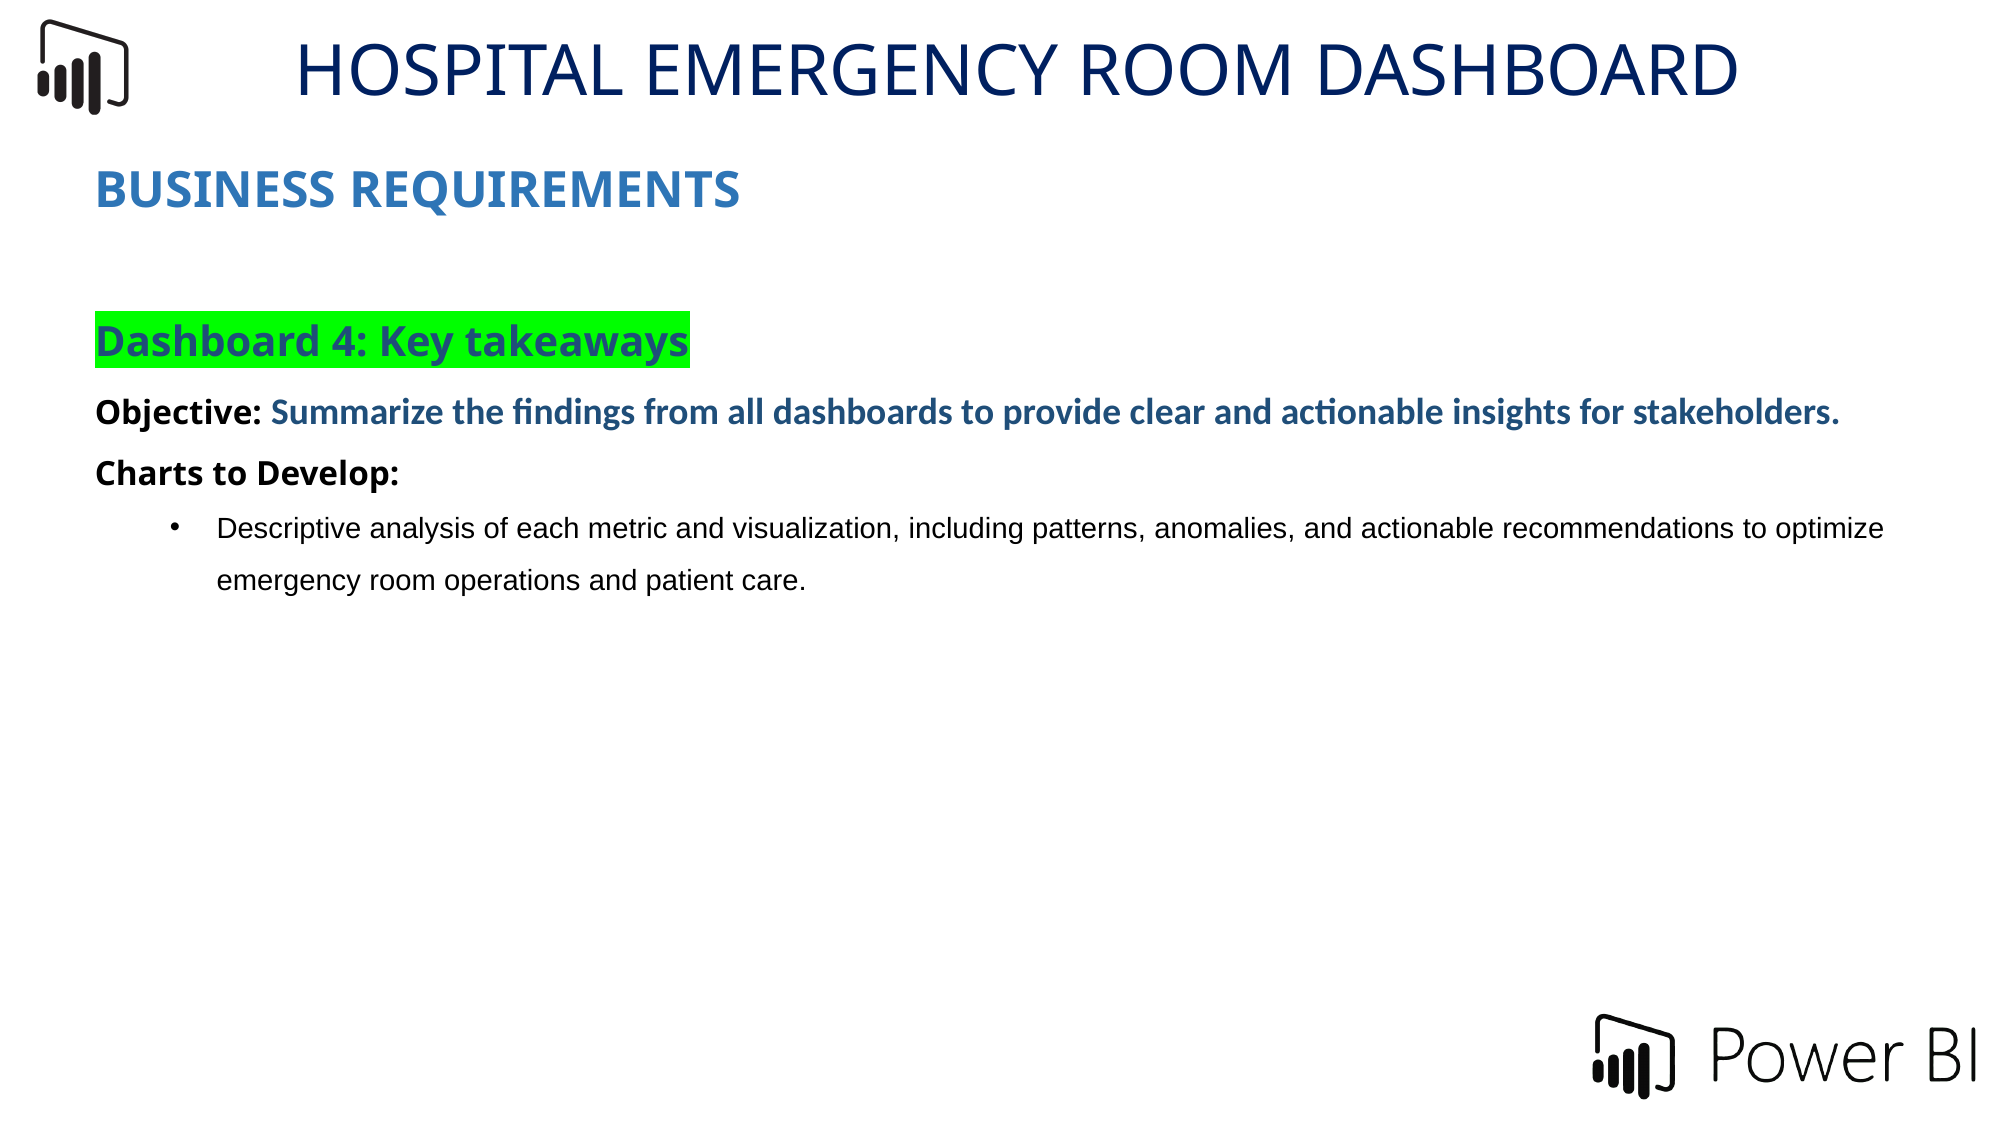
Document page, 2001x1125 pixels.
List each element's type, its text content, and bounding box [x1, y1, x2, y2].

picture [35, 19, 131, 115]
text_box BUSINESS REQUIREMENTS [79, 140, 1019, 236]
picture [1582, 1003, 1986, 1105]
text_box Dashboard 4: Key takeaways Objective: Summarize the findings from all dashboards to provide clear and actionable insights for stakeholders. Charts to Develop: Descriptive analysis of each metric and visualization, including patterns, anomalies, and actionable recommendations to optimize emergency room operations and patient care. [79, 281, 1946, 605]
text_box HOSPITAL EMERGENCY ROOM DASHBOARD [231, 19, 1807, 116]
